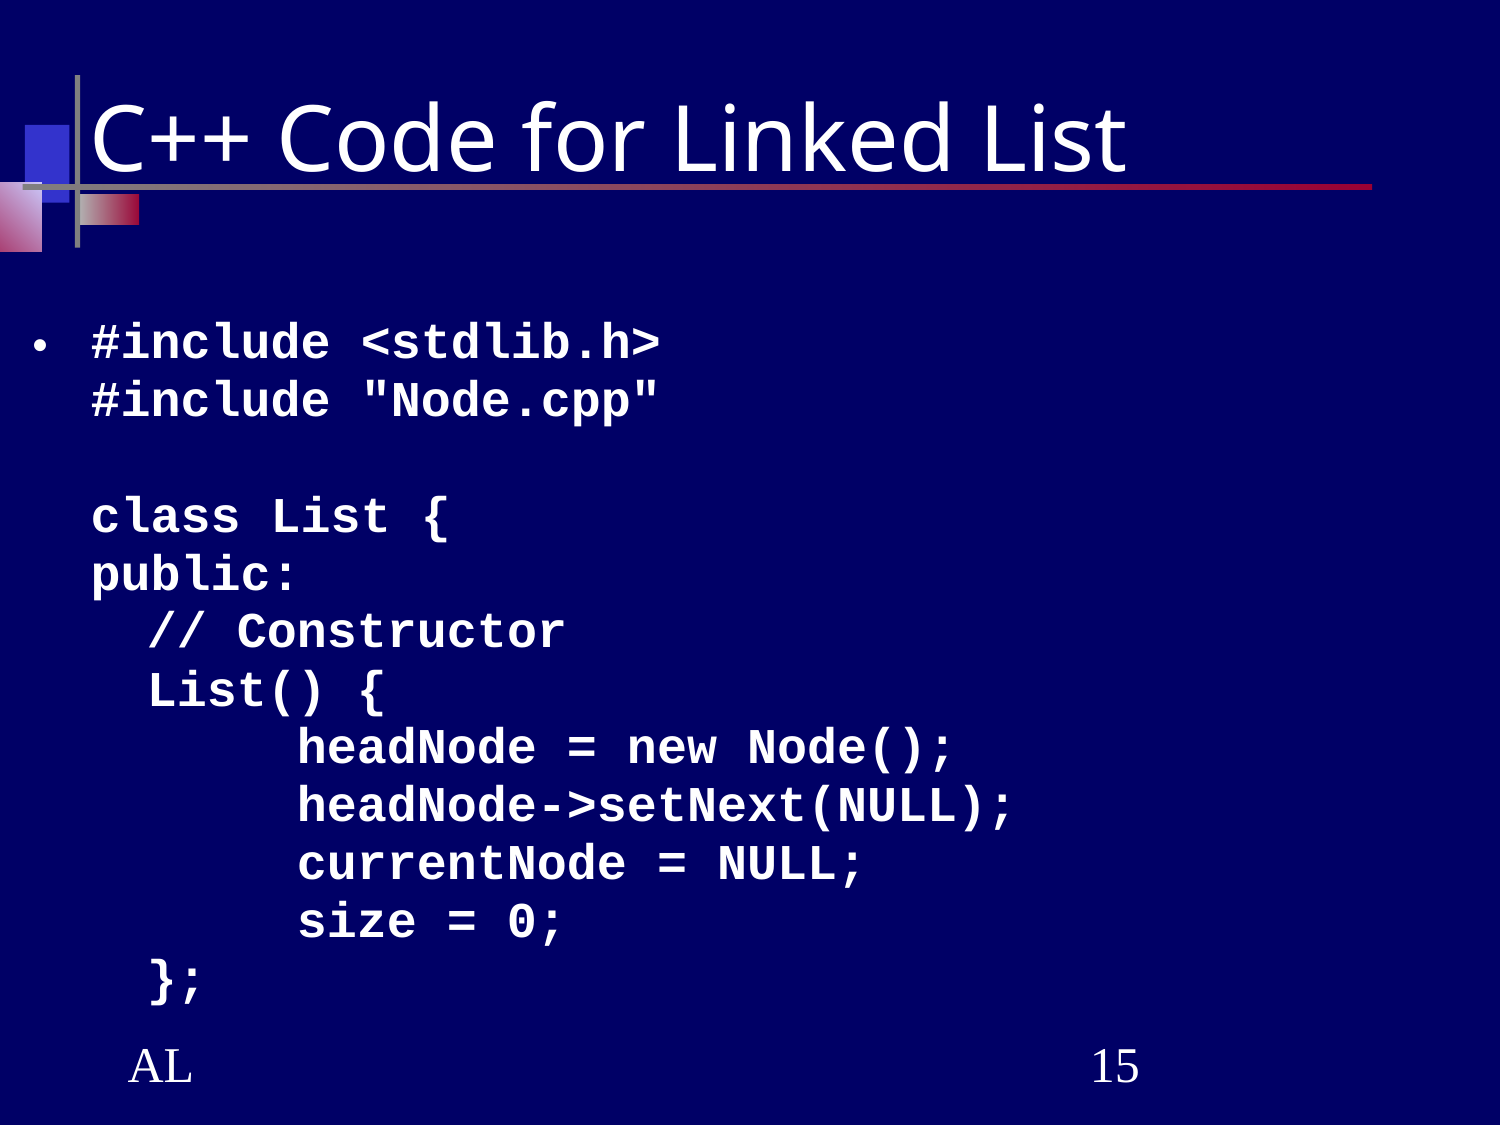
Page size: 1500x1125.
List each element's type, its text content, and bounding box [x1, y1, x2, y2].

title C++ Code for Linked List [74, 59, 1425, 210]
slide_number AL [112, 1063, 425, 1100]
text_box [12, 312, 1388, 376]
list #include <stdlib.h> #include "Node.cpp" class List { public: // Constructor List() { headNode = new Node(); headNode->setNext(NULL); currentNode = NULL; size = 0; }; [75, 312, 1425, 1063]
slide_number ‹#› [1074, 1063, 1388, 1100]
